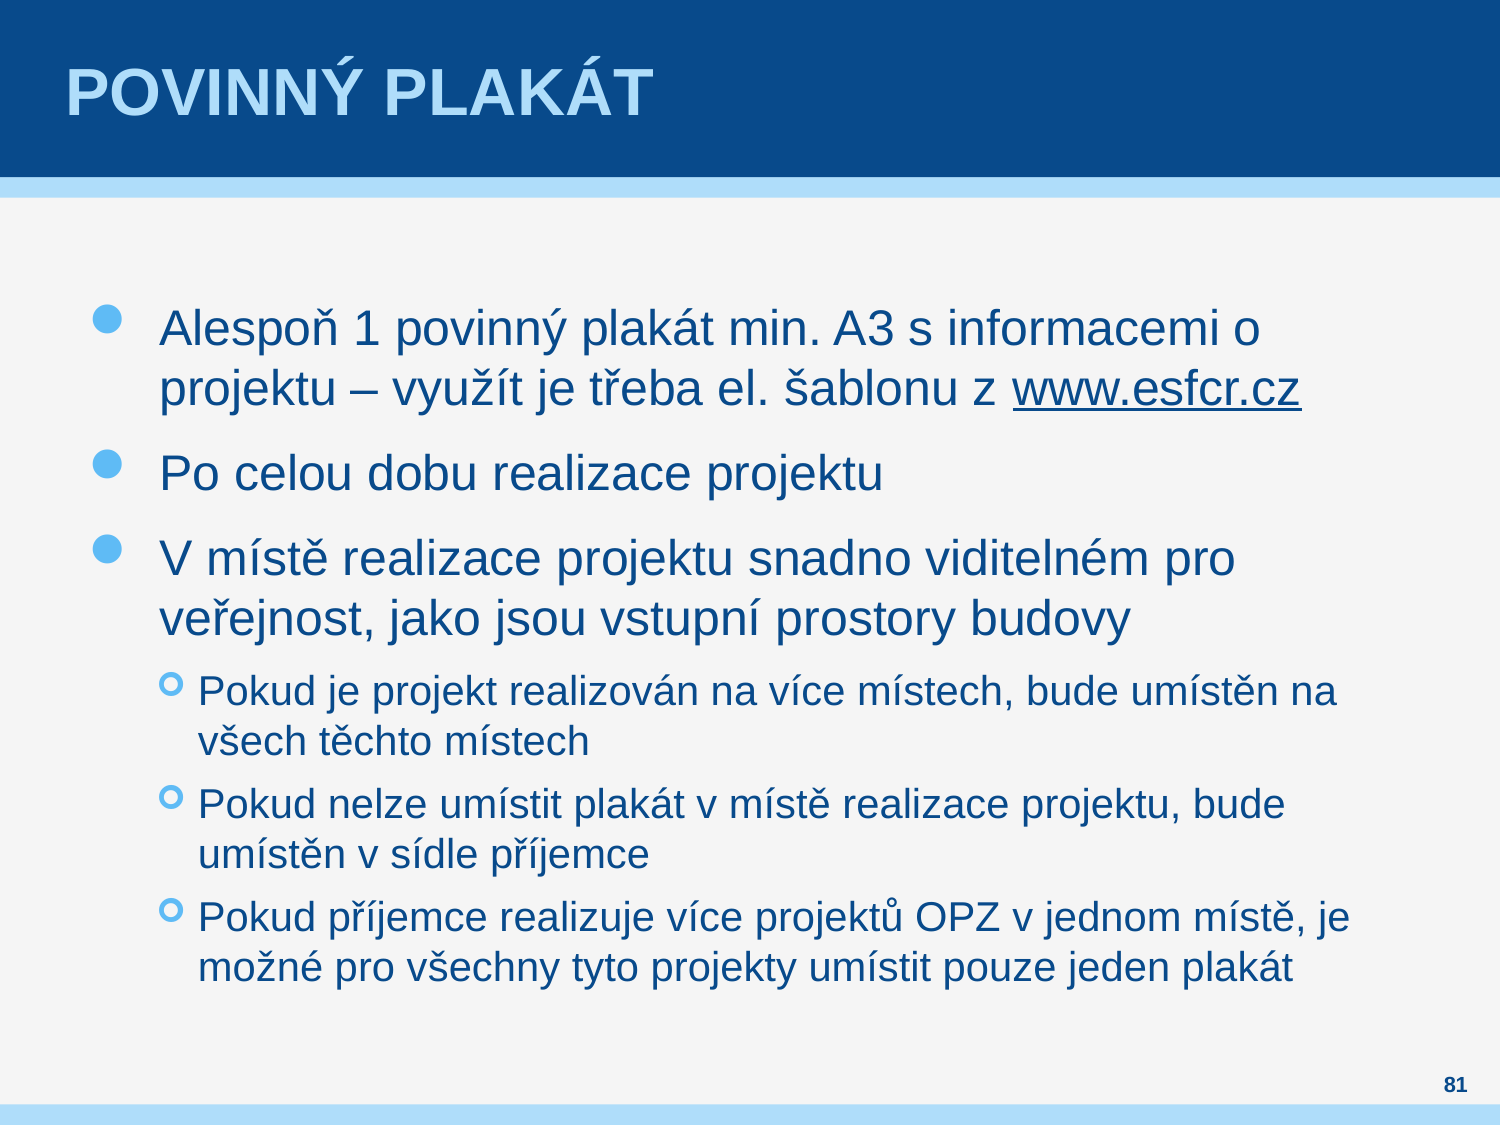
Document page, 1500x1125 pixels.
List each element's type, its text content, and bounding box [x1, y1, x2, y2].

title Povinný plakát [59, 0, 1441, 178]
list Alespoň 1 povinný plakát min. A3 s informacemi o projektu – využít je třeba el. šablonu z www.esfcr.cz Po celou dobu realizace projektu V místě realizace projektu snadno viditelném pro veřejnost, jako jsou vstupní prostory budovy Pokud je projekt realizován na více místech, bude umístěn na všech těchto místech Pokud nelze umístit plakát v místě realizace projektu, bude umístěn v sídle příjemce Pokud příjemce realizuje více projektů OPZ v jednom místě, je možné pro všechny tyto projekty umístit pouze jeden plakát [88, 295, 1412, 1004]
slide_number 81 [1417, 1068, 1495, 1099]
